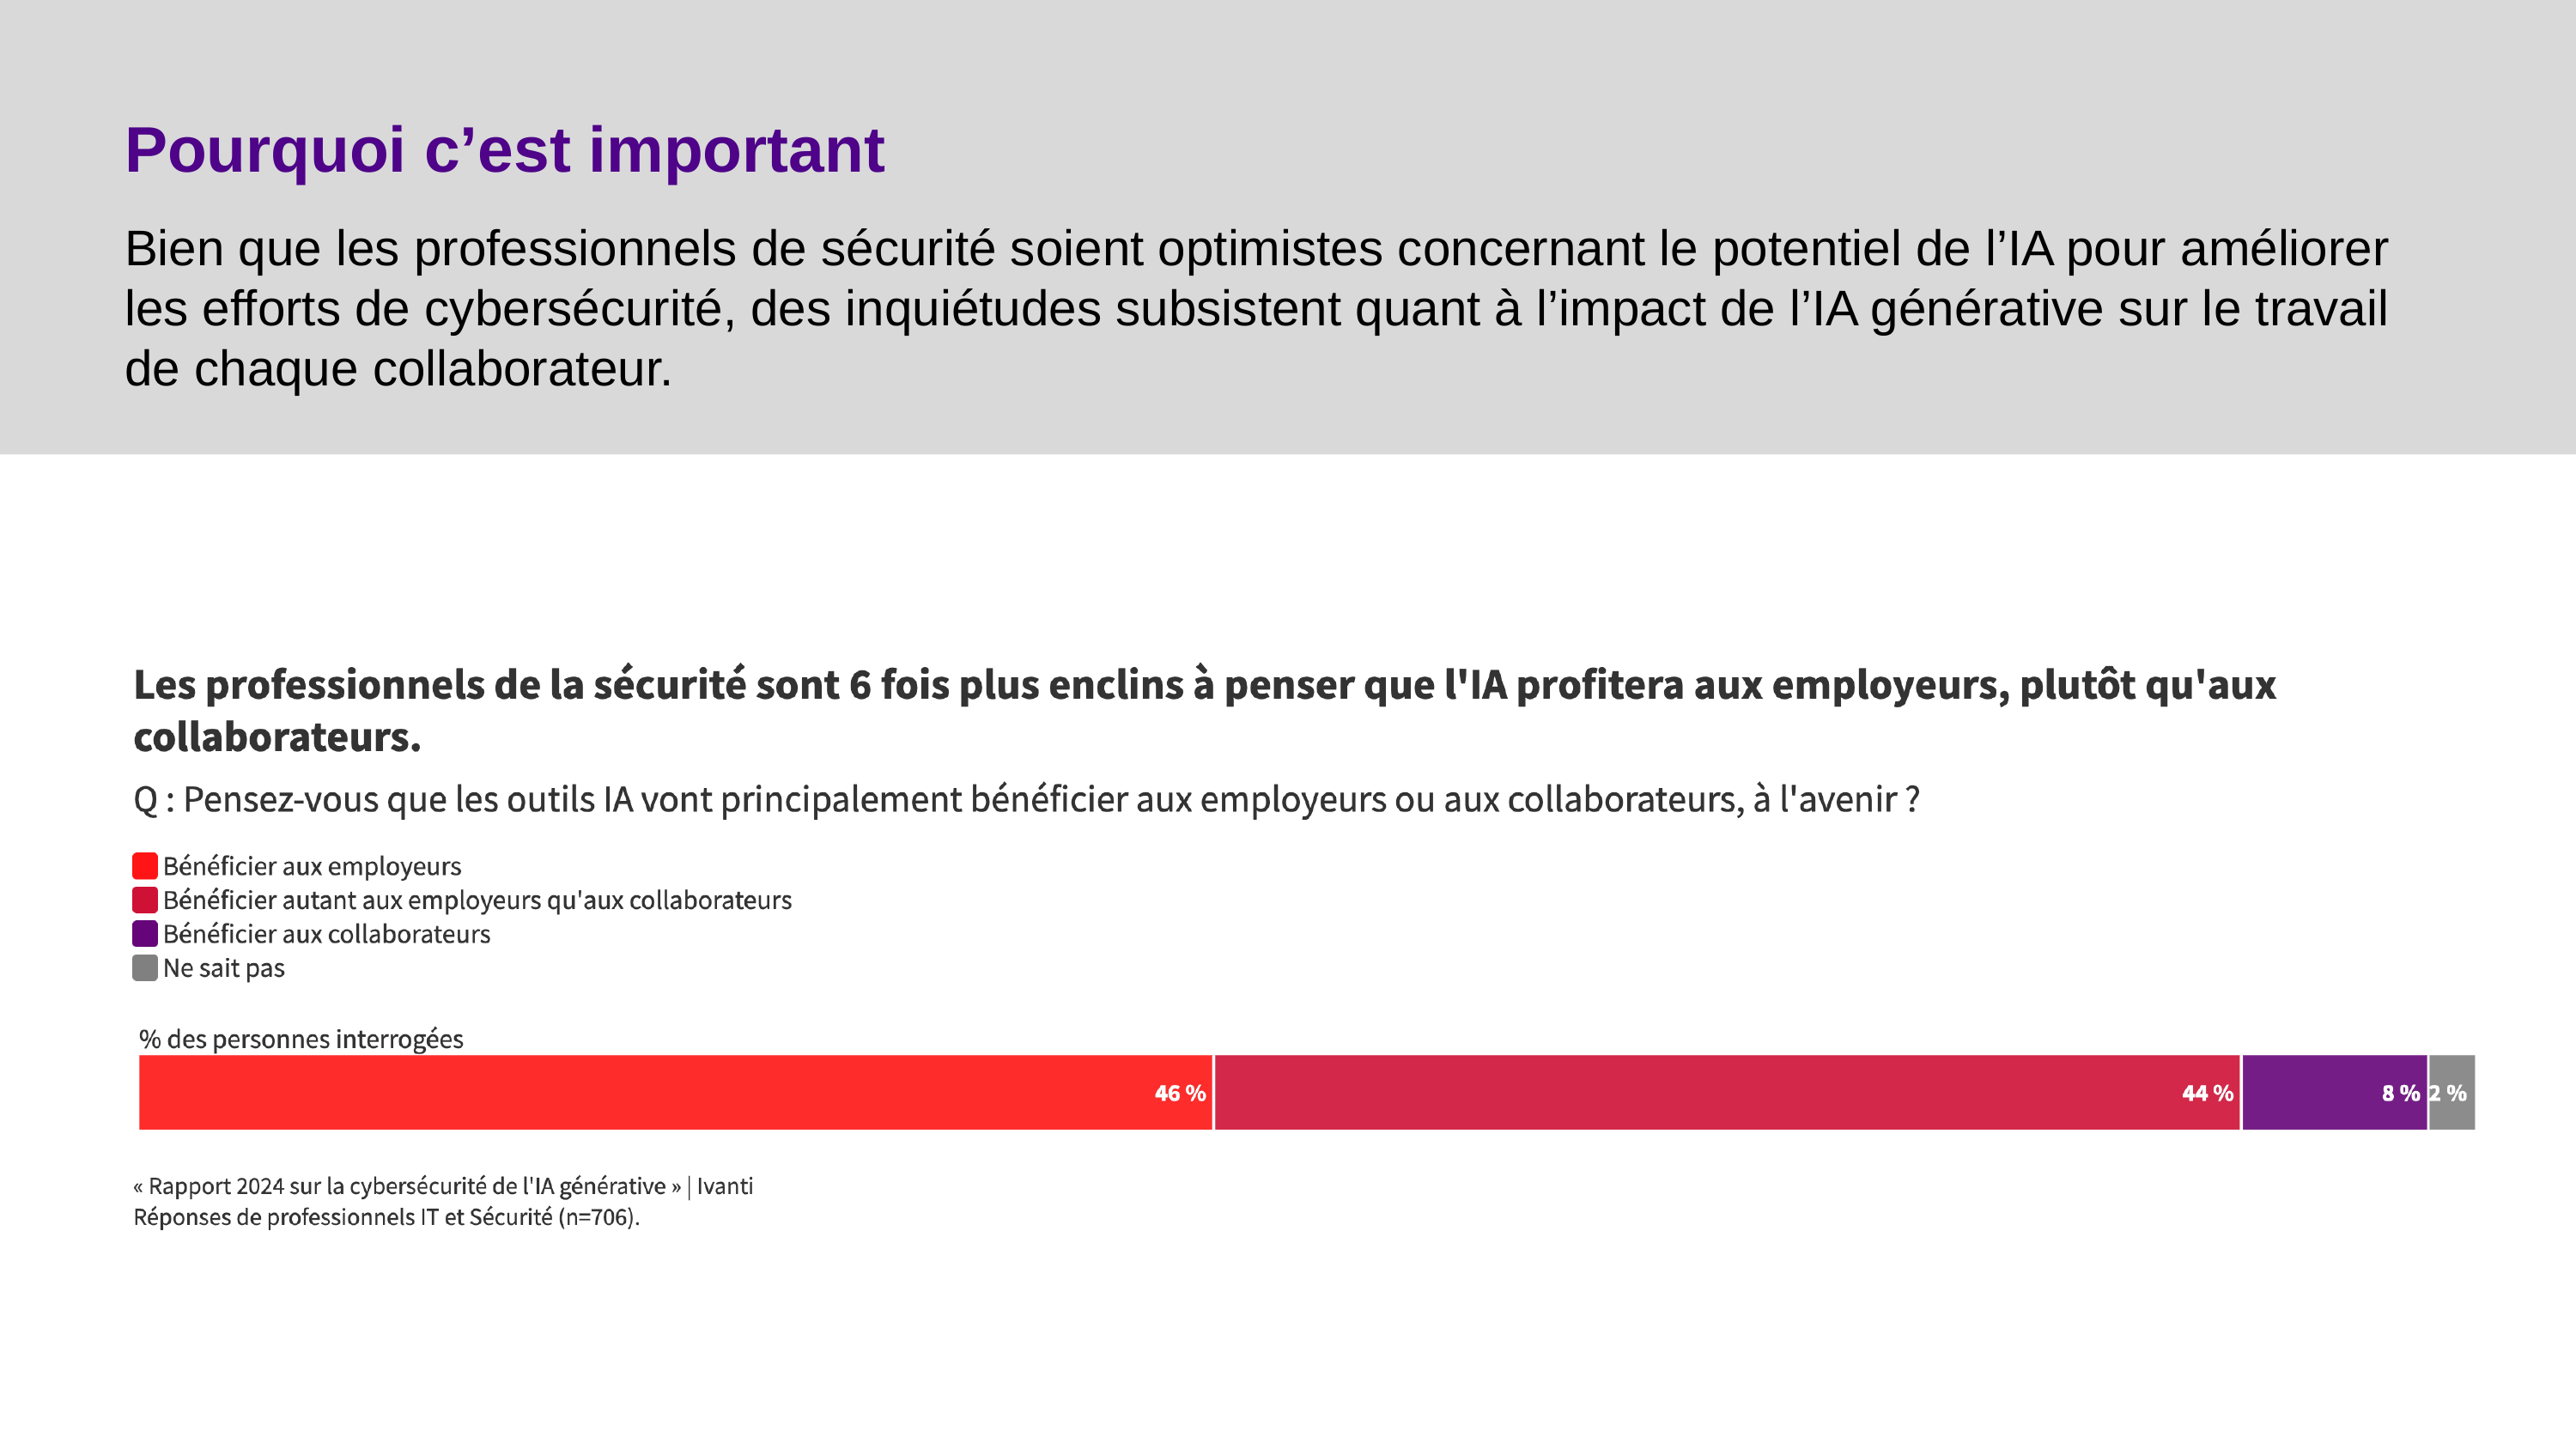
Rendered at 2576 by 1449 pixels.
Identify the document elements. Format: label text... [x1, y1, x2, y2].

text_box Bien que les professionnels de sécurité soient optimistes concernant le potentiel de l’IA pour améliorer les efforts de cybersécurité, des inquiétudes subsistent quant à l’impact de l’IA générative sur le travail de chaque collaborateur. [125, 215, 2453, 442]
text_box [0, 0, 2576, 456]
text_box Pourquoi c’est important [125, 107, 912, 215]
picture [112, 638, 2502, 1252]
